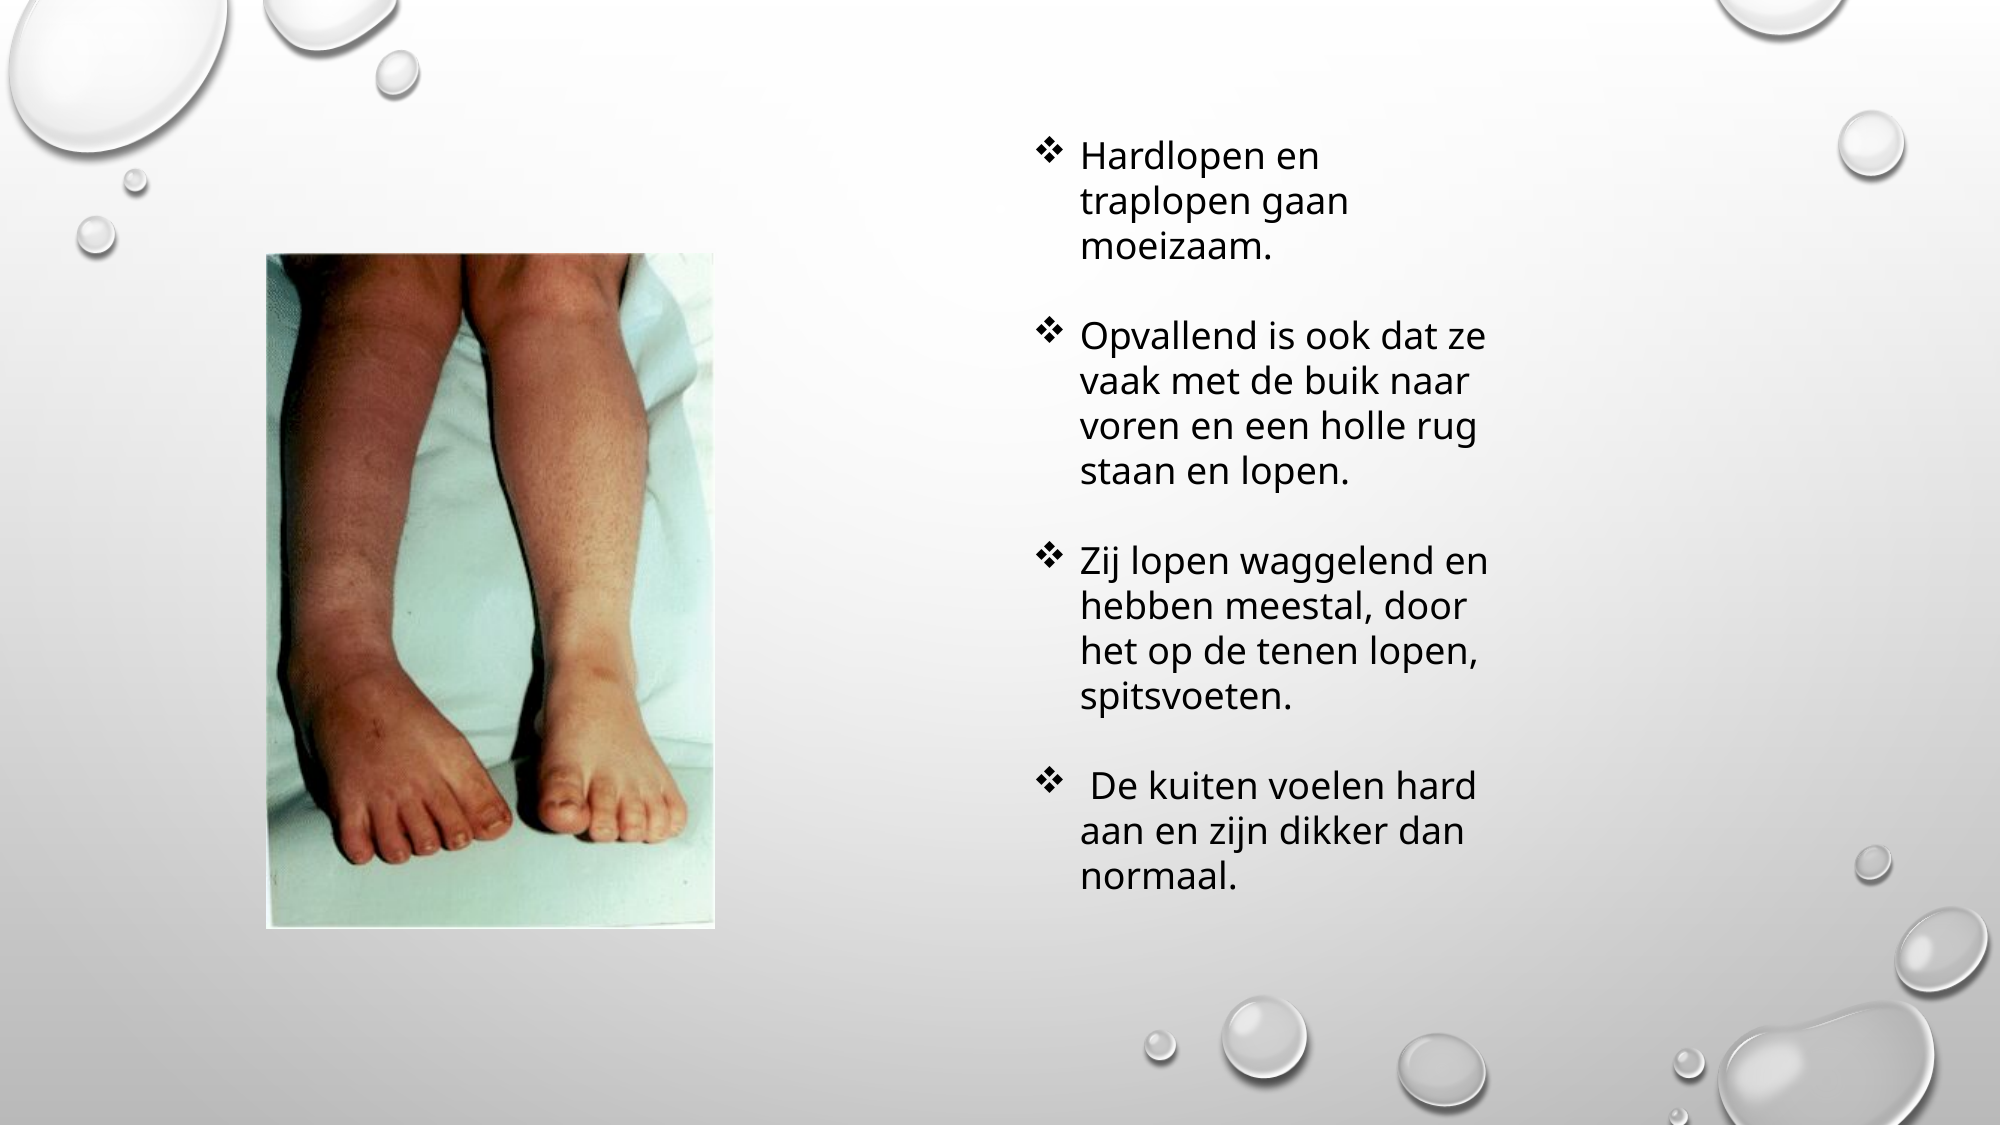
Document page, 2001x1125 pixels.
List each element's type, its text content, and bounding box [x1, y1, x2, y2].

picture [0, 0, 2000, 1125]
text_box Hardlopen en traplopen gaan moeizaam. Opvallend is ook dat ze vaak met de buik naar voren en een holle rug staan en lopen. Zij lopen waggelend en hebben meestal, door het op de tenen lopen, spitsvoeten. De kuiten voelen hard aan en zijn dikker dan normaal. [1018, 124, 1509, 950]
